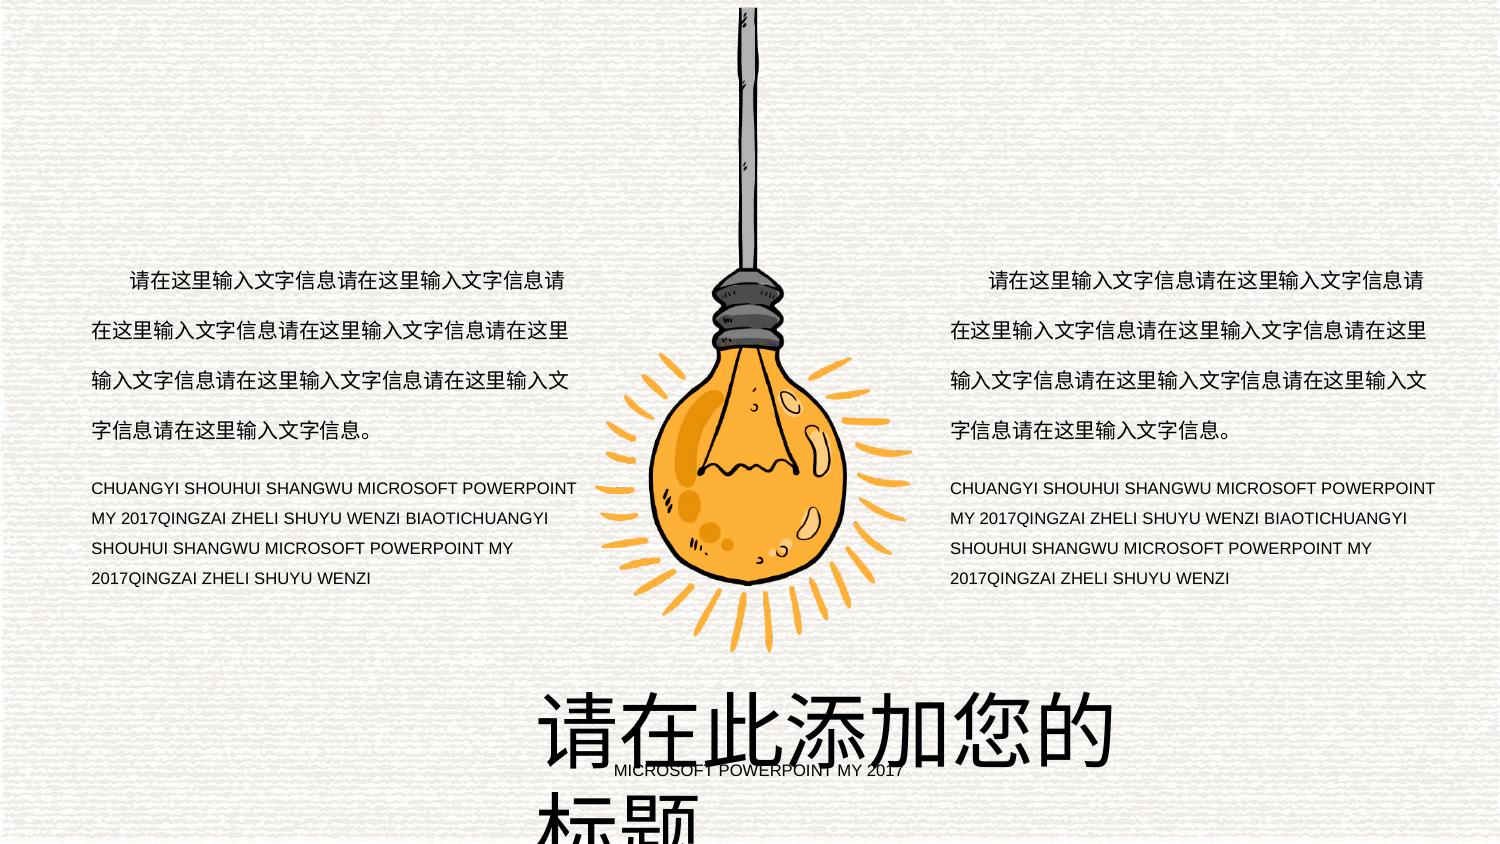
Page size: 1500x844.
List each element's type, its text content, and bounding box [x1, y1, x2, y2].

picture [0, 0, 1500, 844]
text_box MICROSOFT POWERPOINT MY 2017 [598, 752, 920, 788]
text_box CHUANGYI SHOUHUI SHANGWU MICROSOFT POWERPOINT MY 2017QINGZAI ZHELI SHUYU WENZI BIAOTICHUANGYI SHOUHUI SHANGWU MICROSOFT POWERPOINT MY 2017QINGZAI ZHELI SHUYU WENZI [941, 460, 1453, 596]
text_box 请在此添加您的标题 [520, 671, 1164, 844]
text_box 请在这里输入文字信息请在这里输入文字信息请在这里输入文字信息请在这里输入文字信息请在这里输入文字信息请在这里输入文字信息请在这里输入文字信息请在这里输入文字信息。 [76, 235, 567, 460]
text_box 请在这里输入文字信息请在这里输入文字信息请在这里输入文字信息请在这里输入文字信息请在这里输入文字信息请在这里输入文字信息请在这里输入文字信息请在这里输入文字信息。 [941, 235, 1453, 460]
text_box CHUANGYI SHOUHUI SHANGWU MICROSOFT POWERPOINT MY 2017QINGZAI ZHELI SHUYU WENZI BIAOTICHUANGYI SHOUHUI SHANGWU MICROSOFT POWERPOINT MY 2017QINGZAI ZHELI SHUYU WENZI [76, 460, 567, 596]
